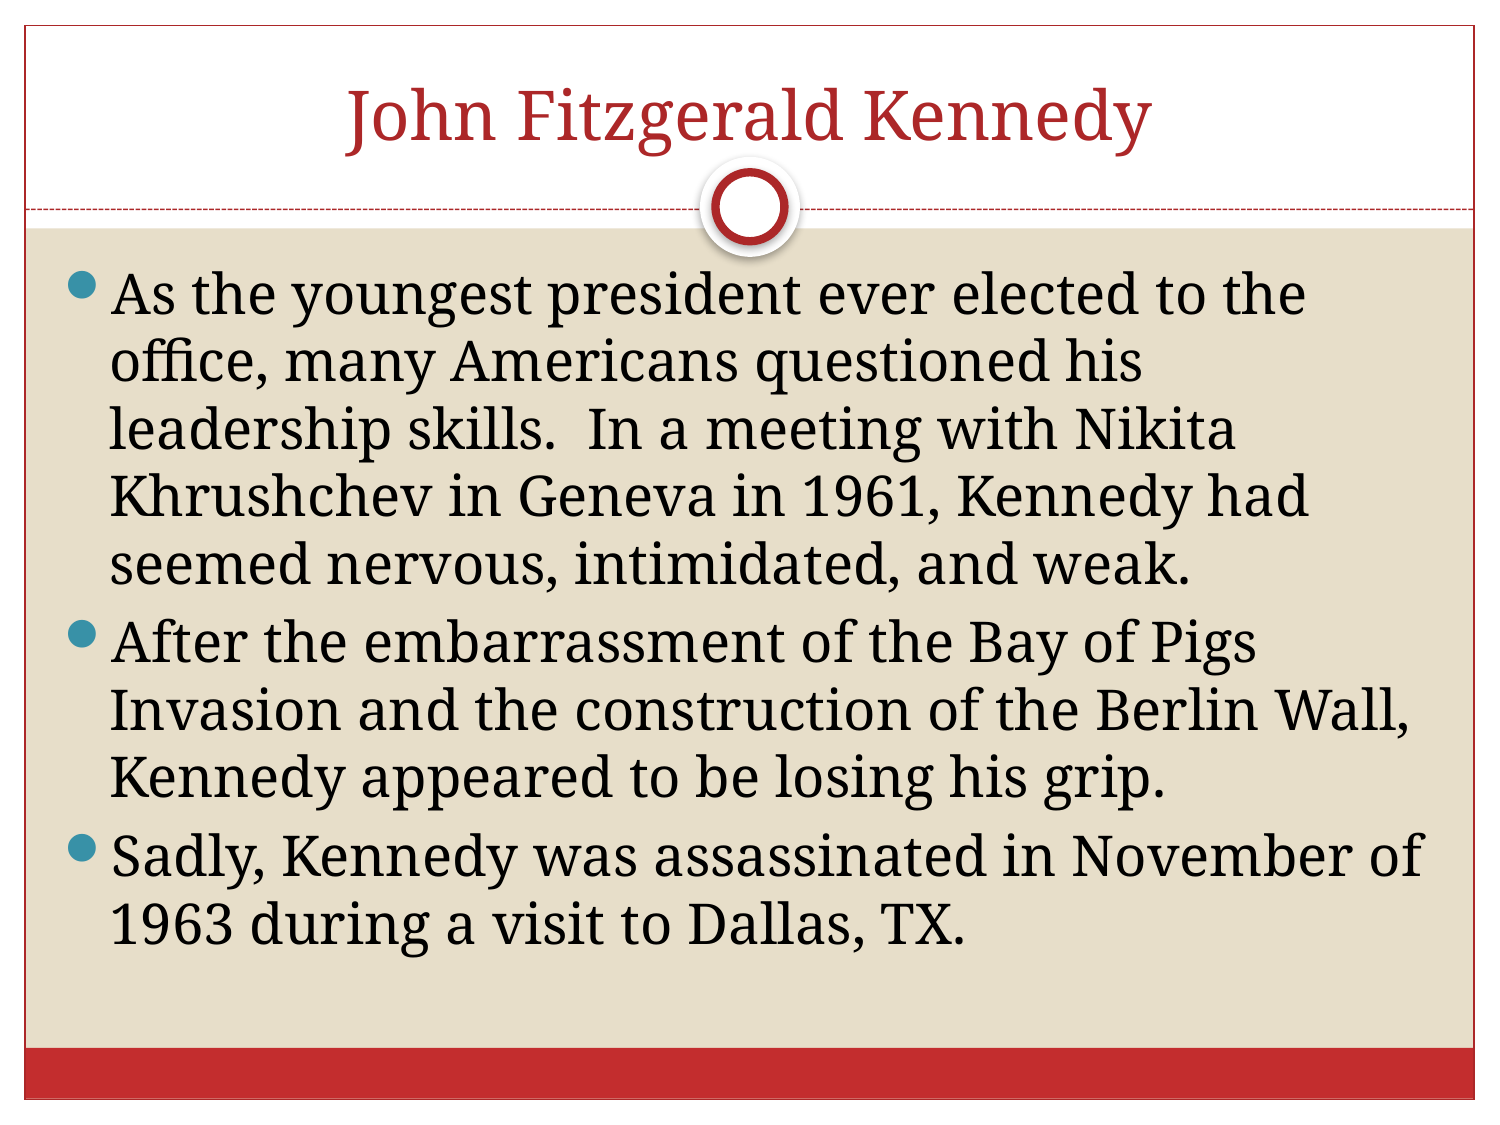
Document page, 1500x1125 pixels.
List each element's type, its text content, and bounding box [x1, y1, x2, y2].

list As the youngest president ever elected to the office, many Americans questioned his leadership skills. In a meeting with Nikita Khrushchev in Geneva in 1961, Kennedy had seemed nervous, intimidated, and weak. After the embarrassment of the Bay of Pigs Invasion and the construction of the Berlin Wall, Kennedy appeared to be losing his grip. Sadly, Kennedy was assassinated in November of 1963 during a visit to Dallas, TX. [49, 250, 1445, 1001]
title John Fitzgerald Kennedy [49, 37, 1450, 162]
